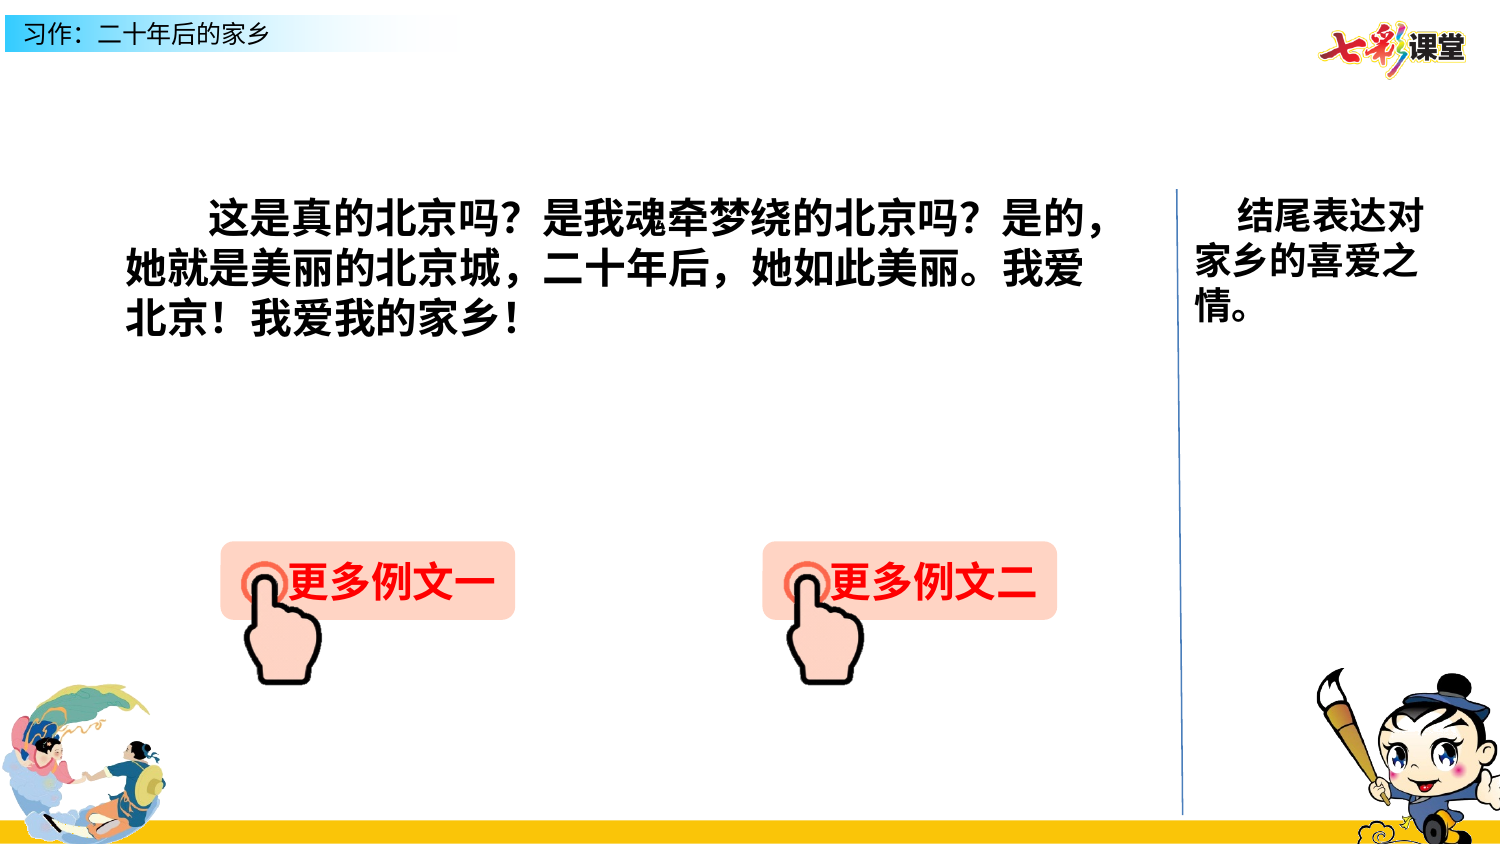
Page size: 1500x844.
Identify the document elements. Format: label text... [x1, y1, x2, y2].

picture [0, 667, 187, 844]
text_box 结尾表达对家乡的喜爱之情。 [1179, 184, 1460, 515]
picture [1316, 20, 1468, 80]
text_box 这是真的北京吗？是我魂牵梦绕的北京吗？是的，她就是美丽的北京城，二十年后，她如此美丽。我爱北京！我爱我的家乡！ [110, 184, 1117, 350]
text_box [1176, 188, 1183, 816]
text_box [207, 541, 516, 689]
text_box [749, 541, 1058, 689]
picture [1316, 668, 1500, 844]
